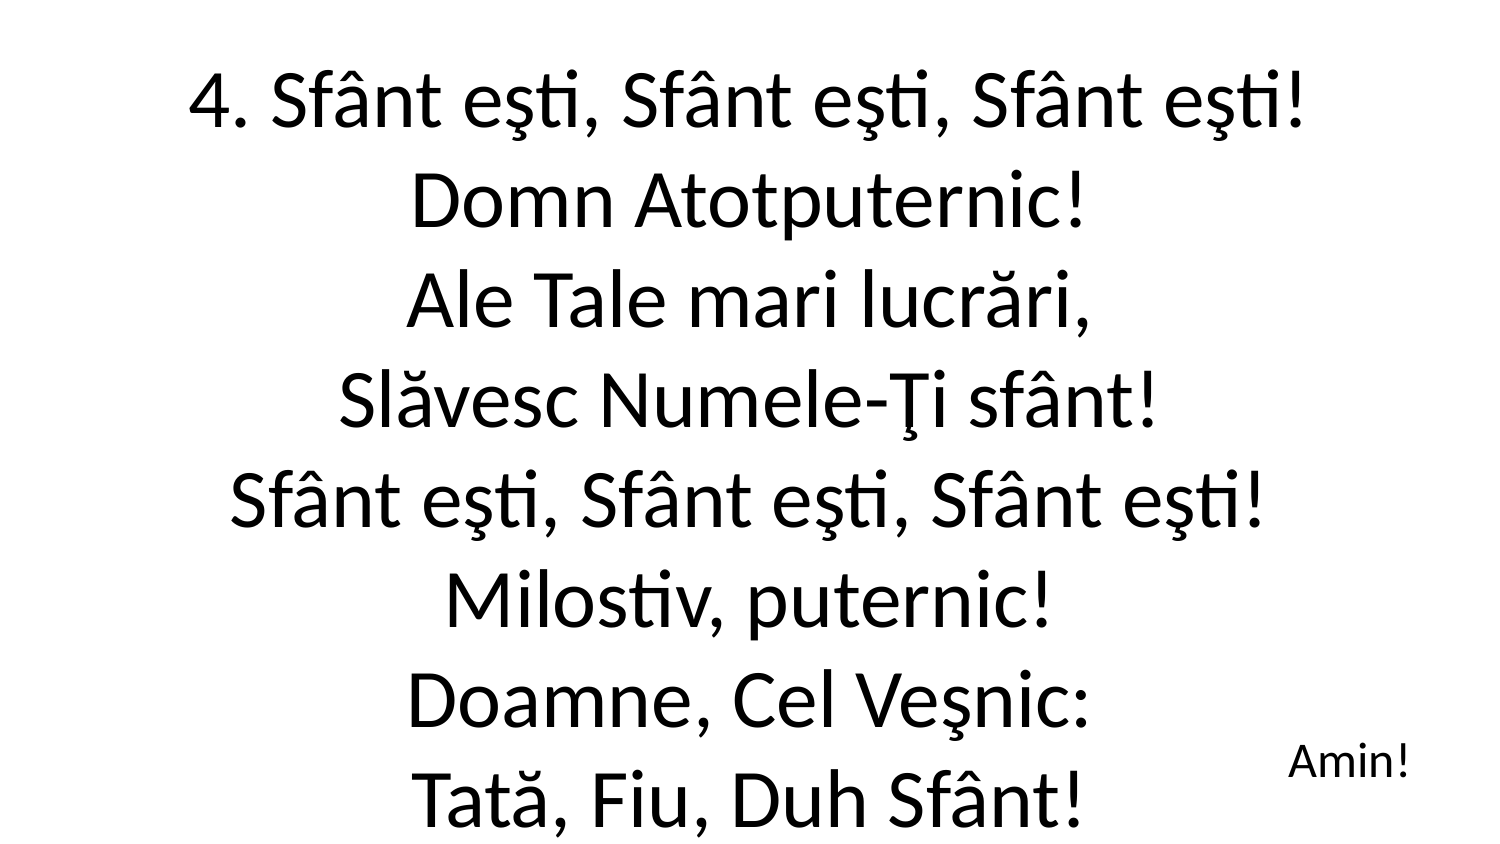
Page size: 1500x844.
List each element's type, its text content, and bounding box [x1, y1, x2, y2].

text_box Amin! [1273, 674, 1427, 795]
text_box 4. Sfânt eşti, Sfânt eşti, Sfânt eşti! Domn Atotputernic! Ale Tale mari lucrări, Slăvesc Numele-Ţi sfânt! Sfânt eşti, Sfânt eşti, Sfânt eşti! Milostiv, puternic! Doamne, Cel Veşnic: Tată, Fiu, Duh Sfânt! [173, 0, 1327, 844]
